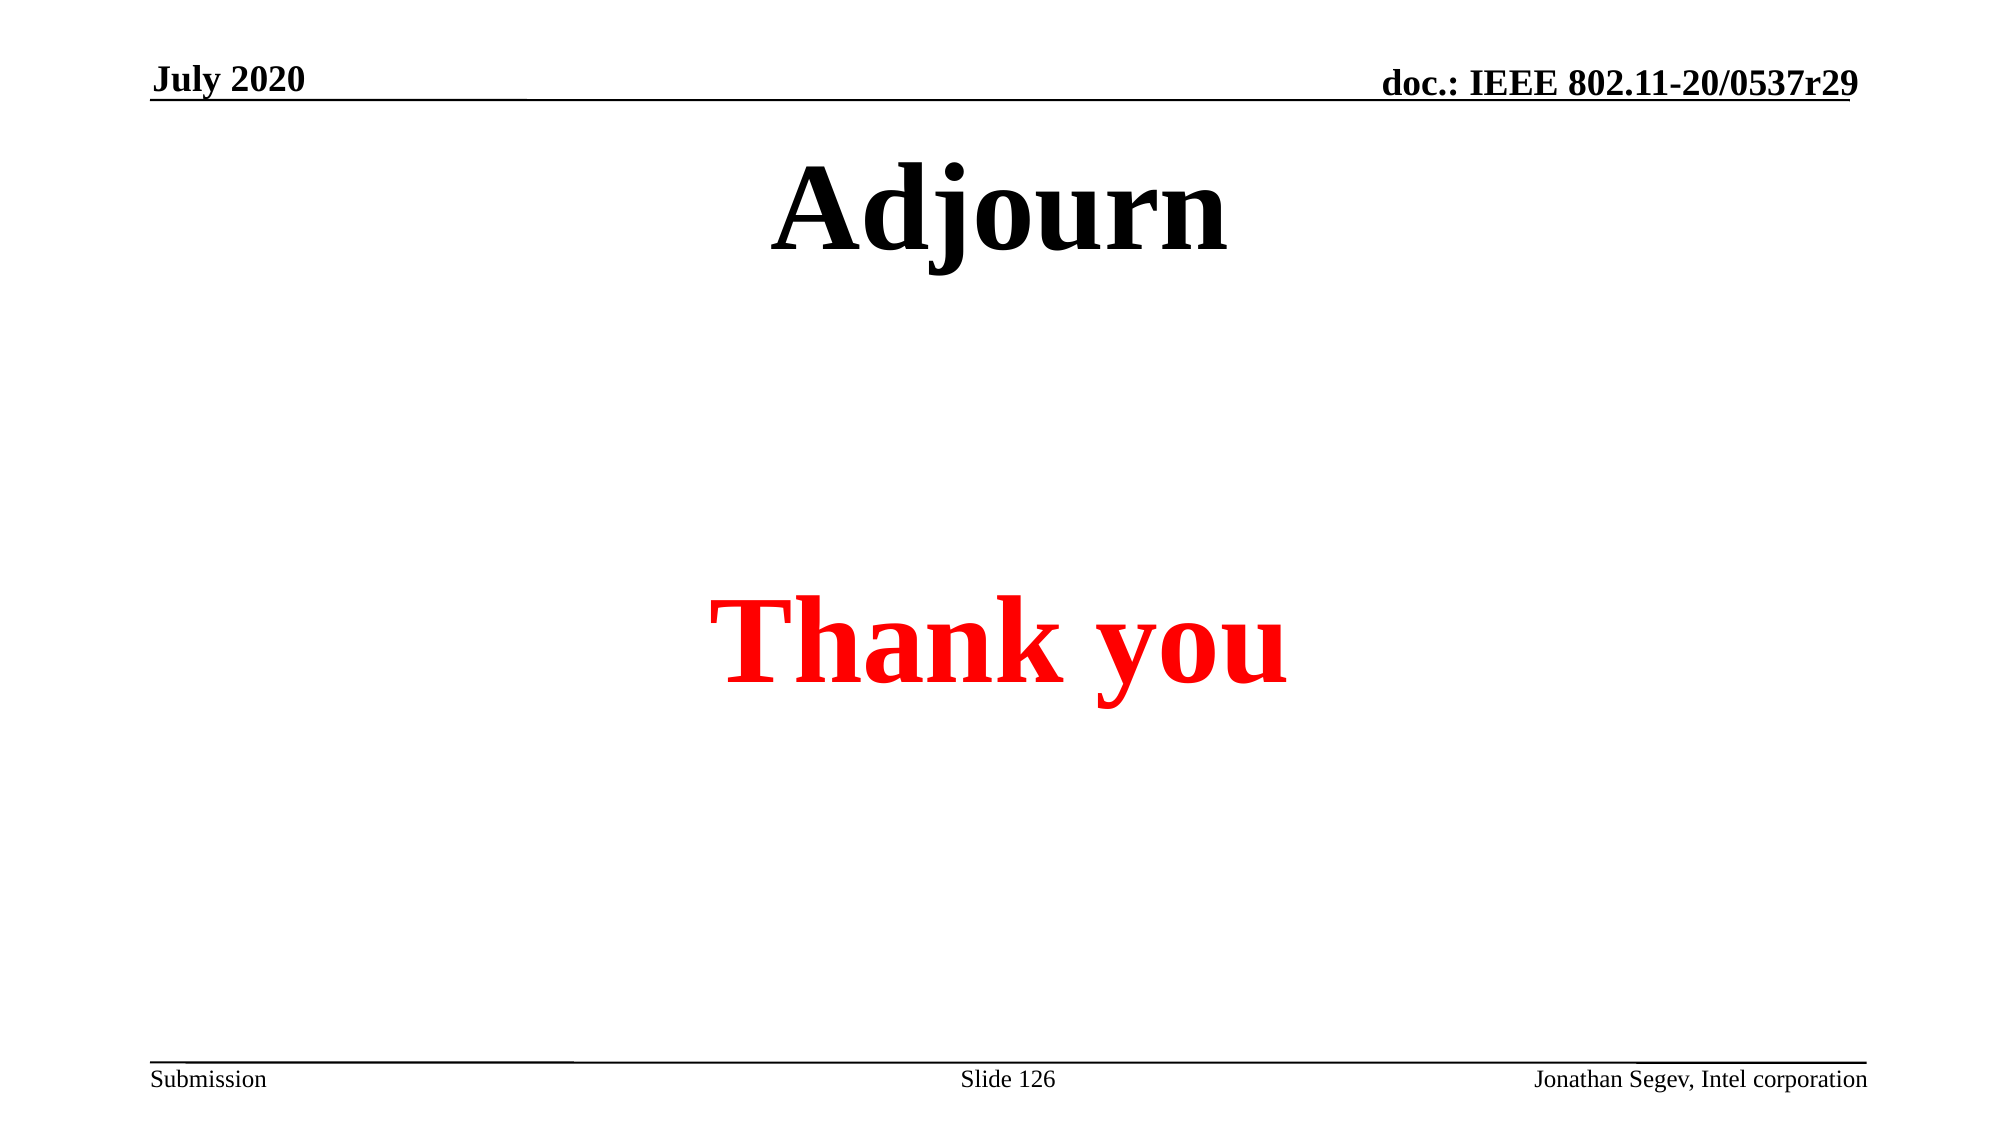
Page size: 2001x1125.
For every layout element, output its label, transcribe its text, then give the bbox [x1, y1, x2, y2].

list Thank you [149, 324, 1850, 1000]
slide_number Slide 126 [950, 1061, 1067, 1123]
title Adjourn [149, 112, 1850, 288]
footer Jonathan Segev, Intel corporation [1171, 1061, 1869, 1093]
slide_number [152, 54, 563, 100]
